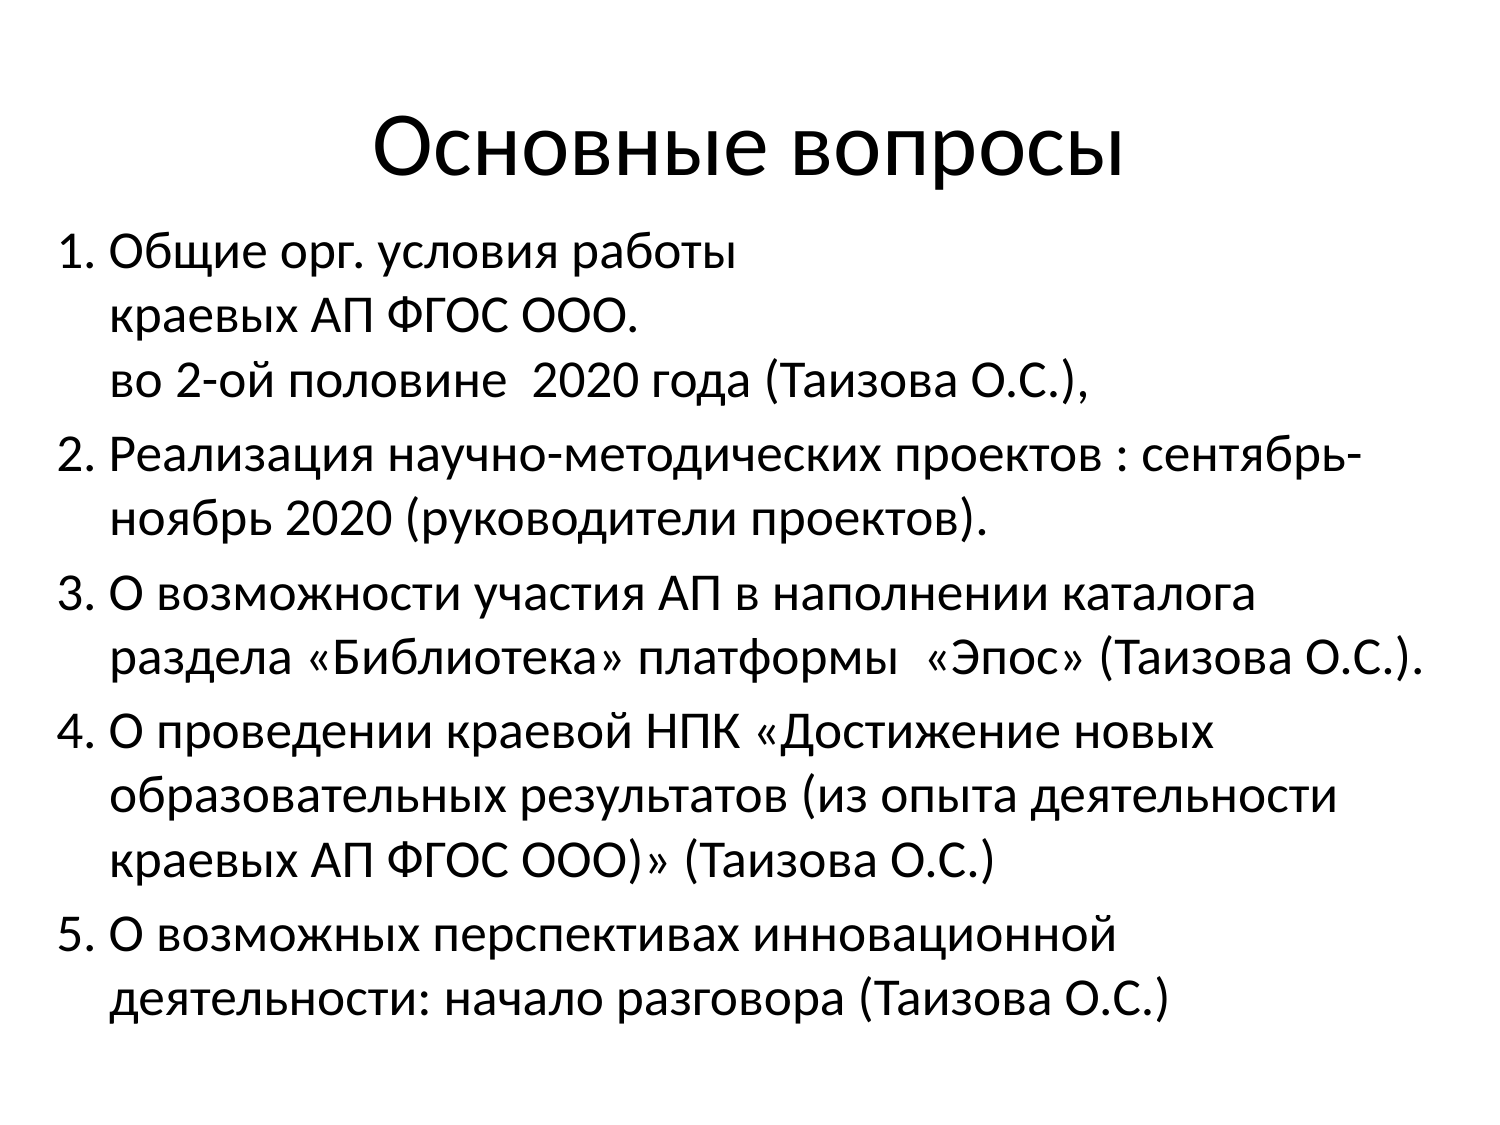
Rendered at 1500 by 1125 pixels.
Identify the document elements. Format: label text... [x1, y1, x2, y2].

list 1. Общие орг. условия работы краевых АП ФГОС ООО. во 2-ой половине 2020 года (Таизова О.С.), 2. Реализация научно-методических проектов : сентябрь- ноябрь 2020 (руководители проектов). 3. О возможности участия АП в наполнении каталога раздела «Библиотека» платформы «Эпос» (Таизова О.С.). 4. О проведении краевой НПК «Достижение новых образовательных результатов (из опыта деятельности краевых АП ФГОС ООО)» (Таизова О.С.) 5. О возможных перспективах инновационной деятельности: начало разговора (Таизова О.С.) [41, 208, 1447, 1083]
title Основные вопросы [75, 45, 1425, 208]
